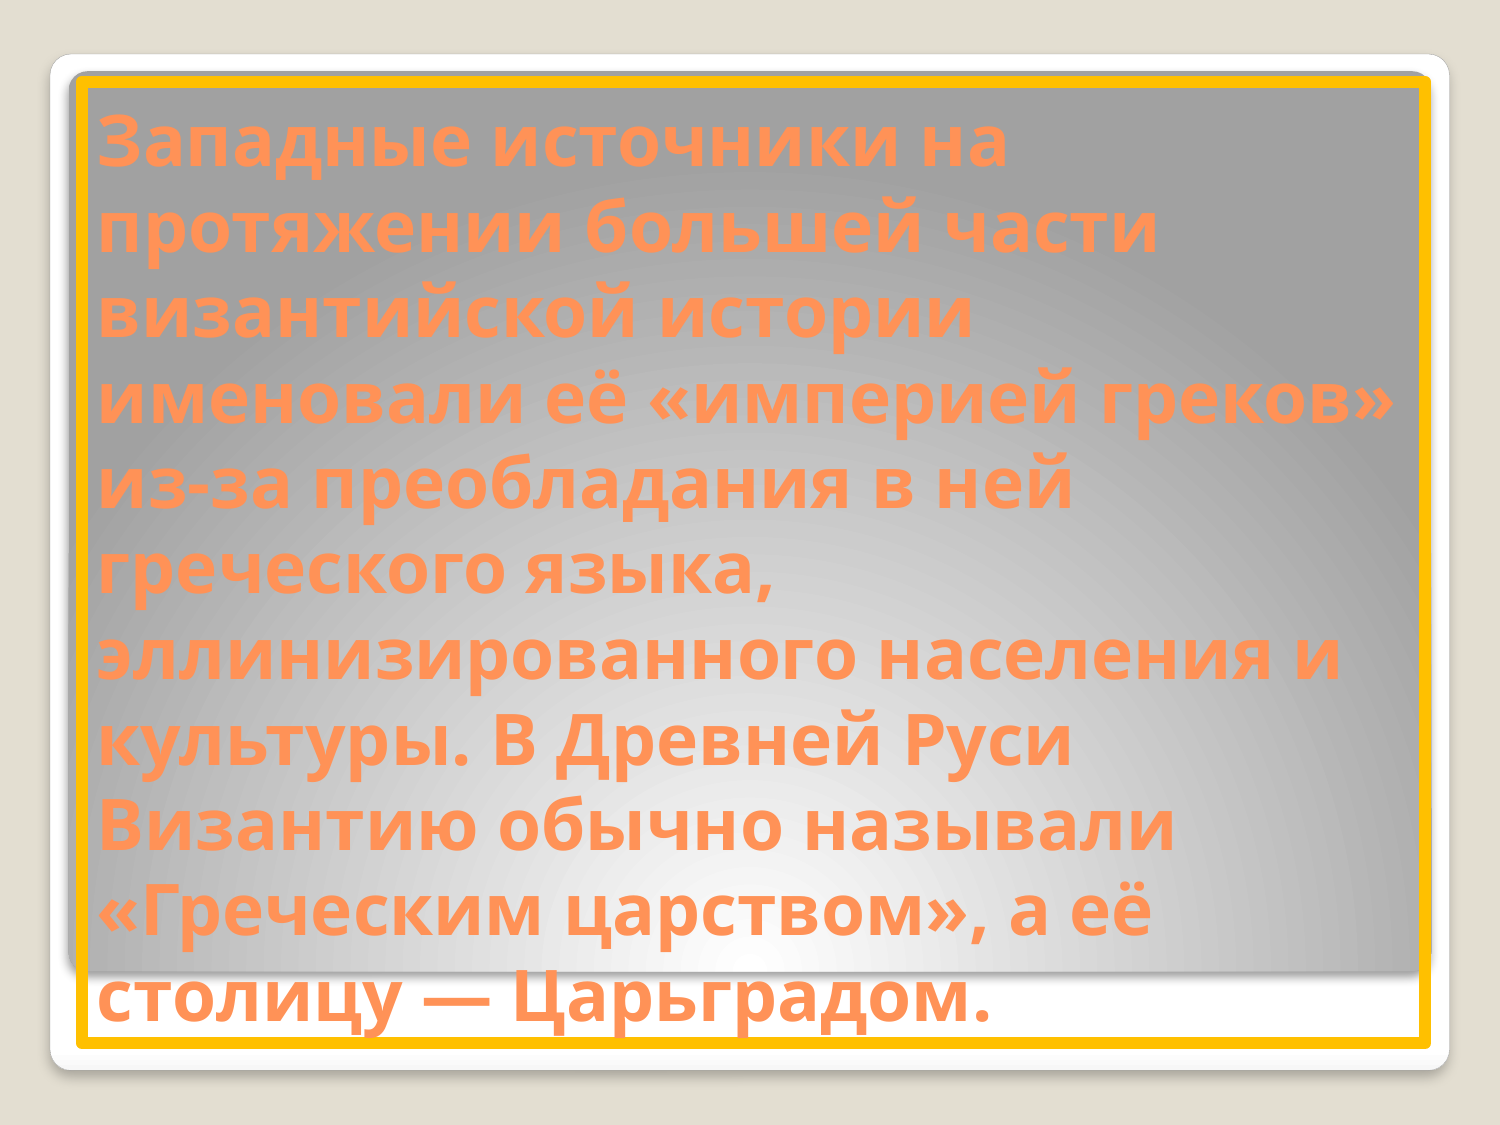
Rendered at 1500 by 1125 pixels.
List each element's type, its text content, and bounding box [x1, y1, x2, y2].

title Западные источники на протяжении большей части византийской истории именовали её «империей греков» из-за преобладания в ней греческого языка, эллинизированного населения и культуры. В Древней Руси Византию обычно называли «Греческим царством», а её столицу — Царьградом. [82, 82, 1425, 1043]
